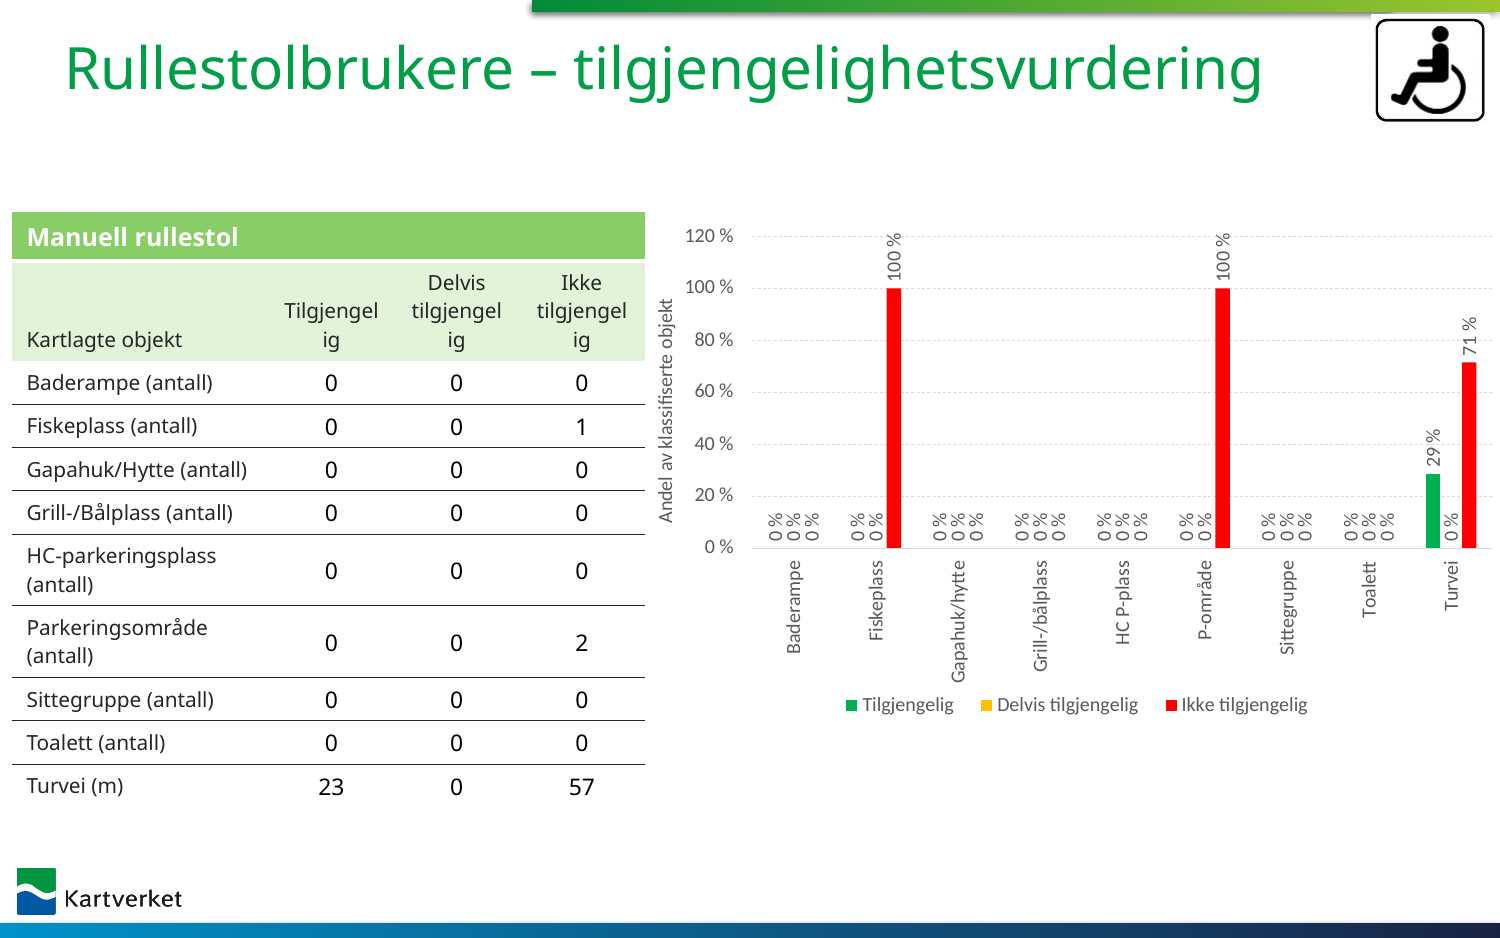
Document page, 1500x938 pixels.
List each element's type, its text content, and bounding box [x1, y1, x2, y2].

table_cell 0 [269, 405, 394, 447]
table_cell Kartlagte objekt [12, 263, 269, 361]
table_cell Fiskeplass (antall) [12, 405, 269, 447]
table_cell 0 [519, 361, 638, 404]
picture [643, 218, 1500, 728]
table_cell 0 [269, 448, 394, 490]
table_cell 0 [269, 361, 394, 404]
table_cell 0 [394, 405, 519, 447]
table_cell 0 [269, 721, 394, 764]
table_cell 0 [394, 535, 519, 605]
table_cell Baderampe (antall) [12, 361, 269, 404]
table_cell 0 [519, 535, 638, 605]
table_cell 0 [519, 678, 638, 720]
table_cell 0 [519, 491, 638, 534]
table_cell 0 [269, 606, 394, 677]
table_cell 2 [519, 606, 638, 677]
table_cell Turvei (m) [12, 765, 269, 807]
table_cell 0 [394, 448, 519, 490]
picture [1371, 13, 1491, 127]
table_cell 0 [394, 721, 519, 764]
table_cell 57 [519, 765, 645, 807]
table_cell 0 [394, 491, 519, 534]
text_box Rullestolbrukere – tilgjengelighetsvurdering [49, 12, 1372, 109]
table_cell Sittegruppe (antall) [12, 678, 269, 720]
table_header Manuell rullestol [12, 212, 645, 259]
table_cell Toalett (antall) [12, 721, 269, 764]
table_cell Tilgjengelig [269, 263, 394, 361]
table_cell 1 [519, 405, 638, 447]
table_cell Ikke tilgjengelig [519, 263, 638, 361]
table_cell 0 [269, 678, 394, 720]
table_cell 0 [269, 535, 394, 605]
table_cell Grill-/Bålplass (antall) [12, 491, 269, 534]
table_cell 0 [519, 448, 638, 490]
table_cell 0 [394, 765, 519, 807]
table_cell 0 [394, 678, 519, 720]
table_cell Delvis tilgjengelig [394, 263, 519, 361]
table_cell HC-parkeringsplass (antall) [12, 535, 269, 605]
table_cell 0 [269, 491, 394, 534]
table_cell 0 [519, 721, 645, 764]
table_cell 0 [394, 606, 519, 677]
table_cell 23 [269, 765, 394, 807]
table_cell Gapahuk/Hytte (antall) [12, 448, 269, 490]
table_cell Parkeringsområde (antall) [12, 606, 269, 677]
table_cell 0 [394, 361, 519, 404]
